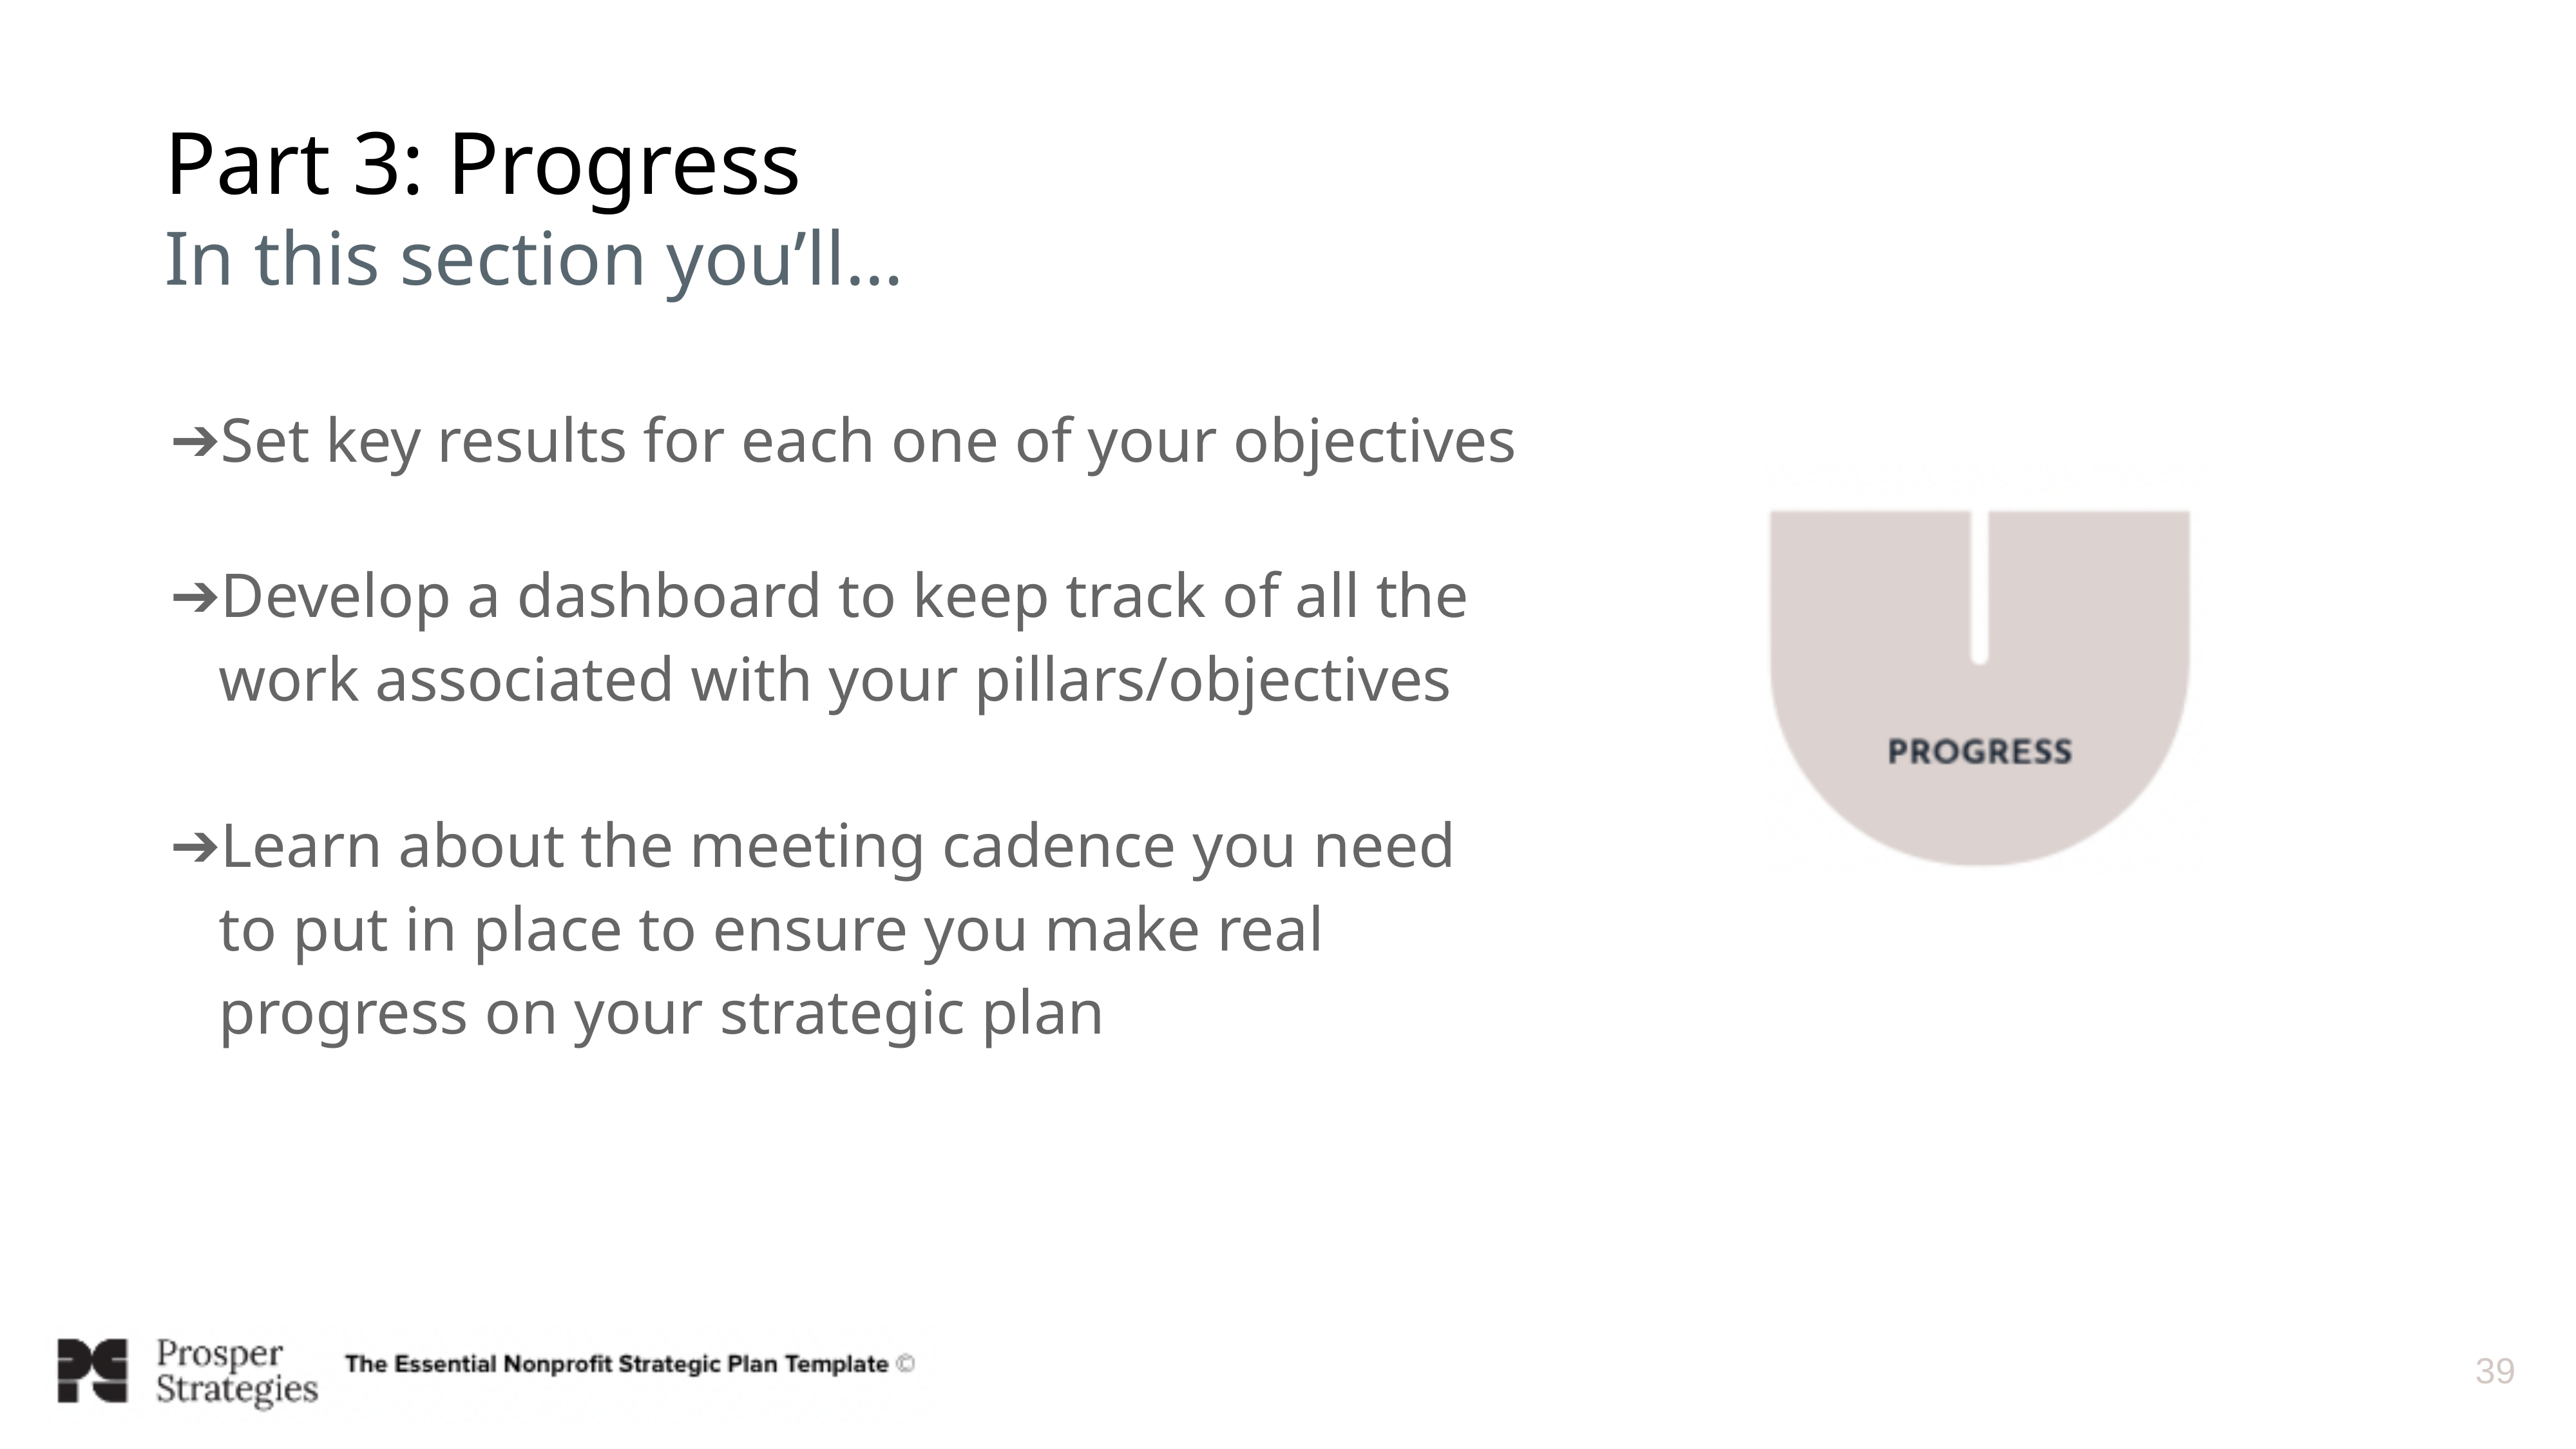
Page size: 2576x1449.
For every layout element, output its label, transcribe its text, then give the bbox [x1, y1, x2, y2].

picture [43, 1323, 941, 1425]
picture [1765, 462, 2207, 875]
list Set key results for each one of your objectives Develop a dashboard to keep track of all the work associated with your pillars/objectives Learn about the meeting cadence you need to put in place to ensure you make real progress on your strategic plan [144, 365, 1556, 886]
title Part 3: Progress In this section you’ll… [138, 82, 1910, 278]
slide_number ‹#› [2387, 1313, 2542, 1425]
